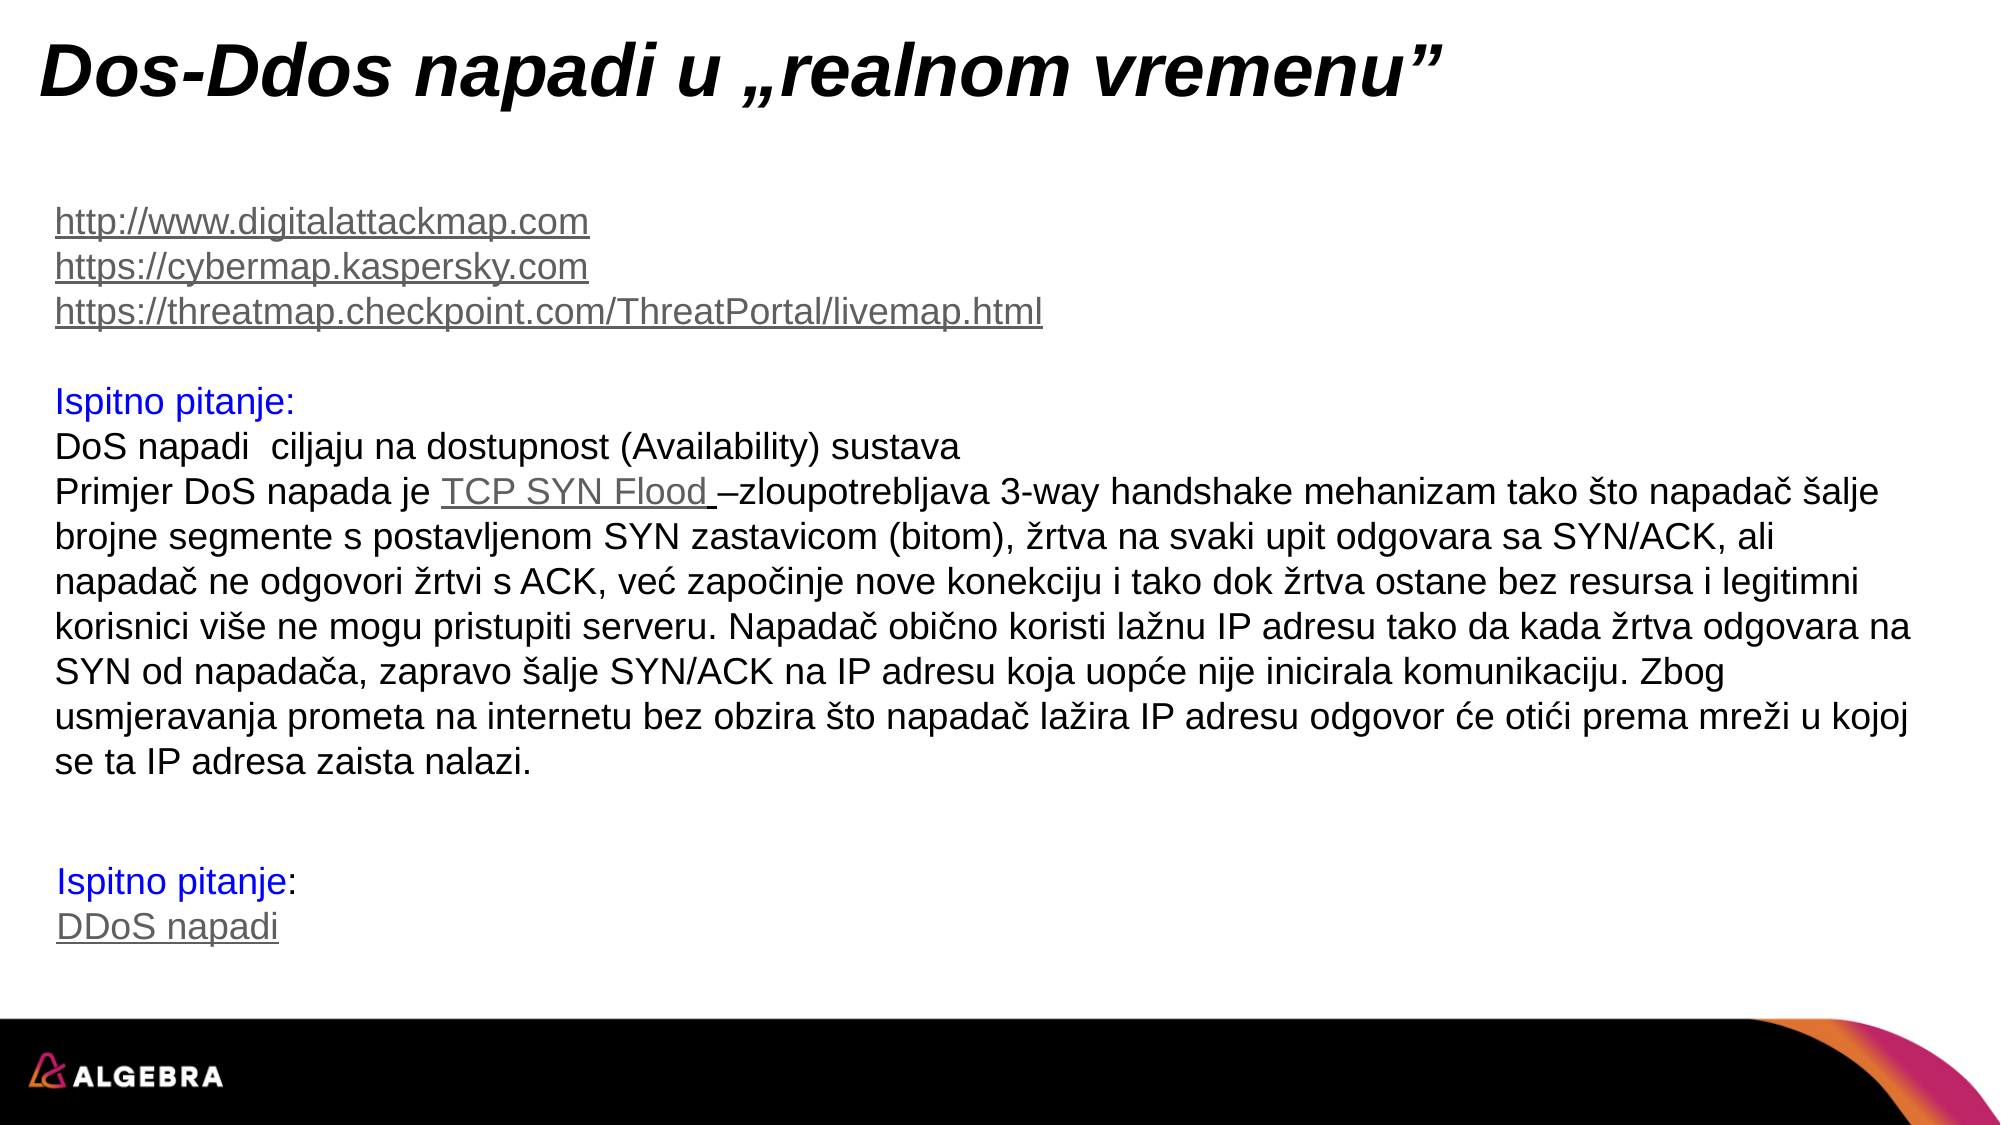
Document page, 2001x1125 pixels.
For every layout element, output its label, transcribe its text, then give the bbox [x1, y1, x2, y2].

text_box Ispitno pitanje: DDoS napadi [41, 849, 313, 955]
title Dos-Ddos napadi u „realnom vremenu” [39, 23, 1989, 120]
picture [0, 0, 2001, 1125]
text_box http://www.digitalattackmap.com https://cybermap.kaspersky.com https://threatmap.checkpoint.com/ThreatPortal/livemap.html Ispitno pitanje: DoS napadi ciljaju na dostupnost (Availability) sustava Primjer DoS napada je TCP SYN Flood –zloupotrebljava 3-way handshake mehanizam tako što napadač šalje brojne segmente s postavljenom SYN zastavicom (bitom), žrtva na svaki upit odgovara sa SYN/ACK, ali napadač ne odgovori žrtvi s ACK, već započinje nove konekciju i tako dok žrtva ostane bez resursa i legitimni korisnici više ne mogu pristupiti serveru. Napadač obično koristi lažnu IP adresu tako da kada žrtva odgovara na SYN od napadača, zapravo šalje SYN/ACK na IP adresu koja uopće nije inicirala komunikaciju. Zbog usmjeravanja prometa na internetu bez obzira što napadač lažira IP adresu odgovor će otići prema mreži u kojoj se ta IP adresa zaista nalazi. [39, 189, 1931, 835]
